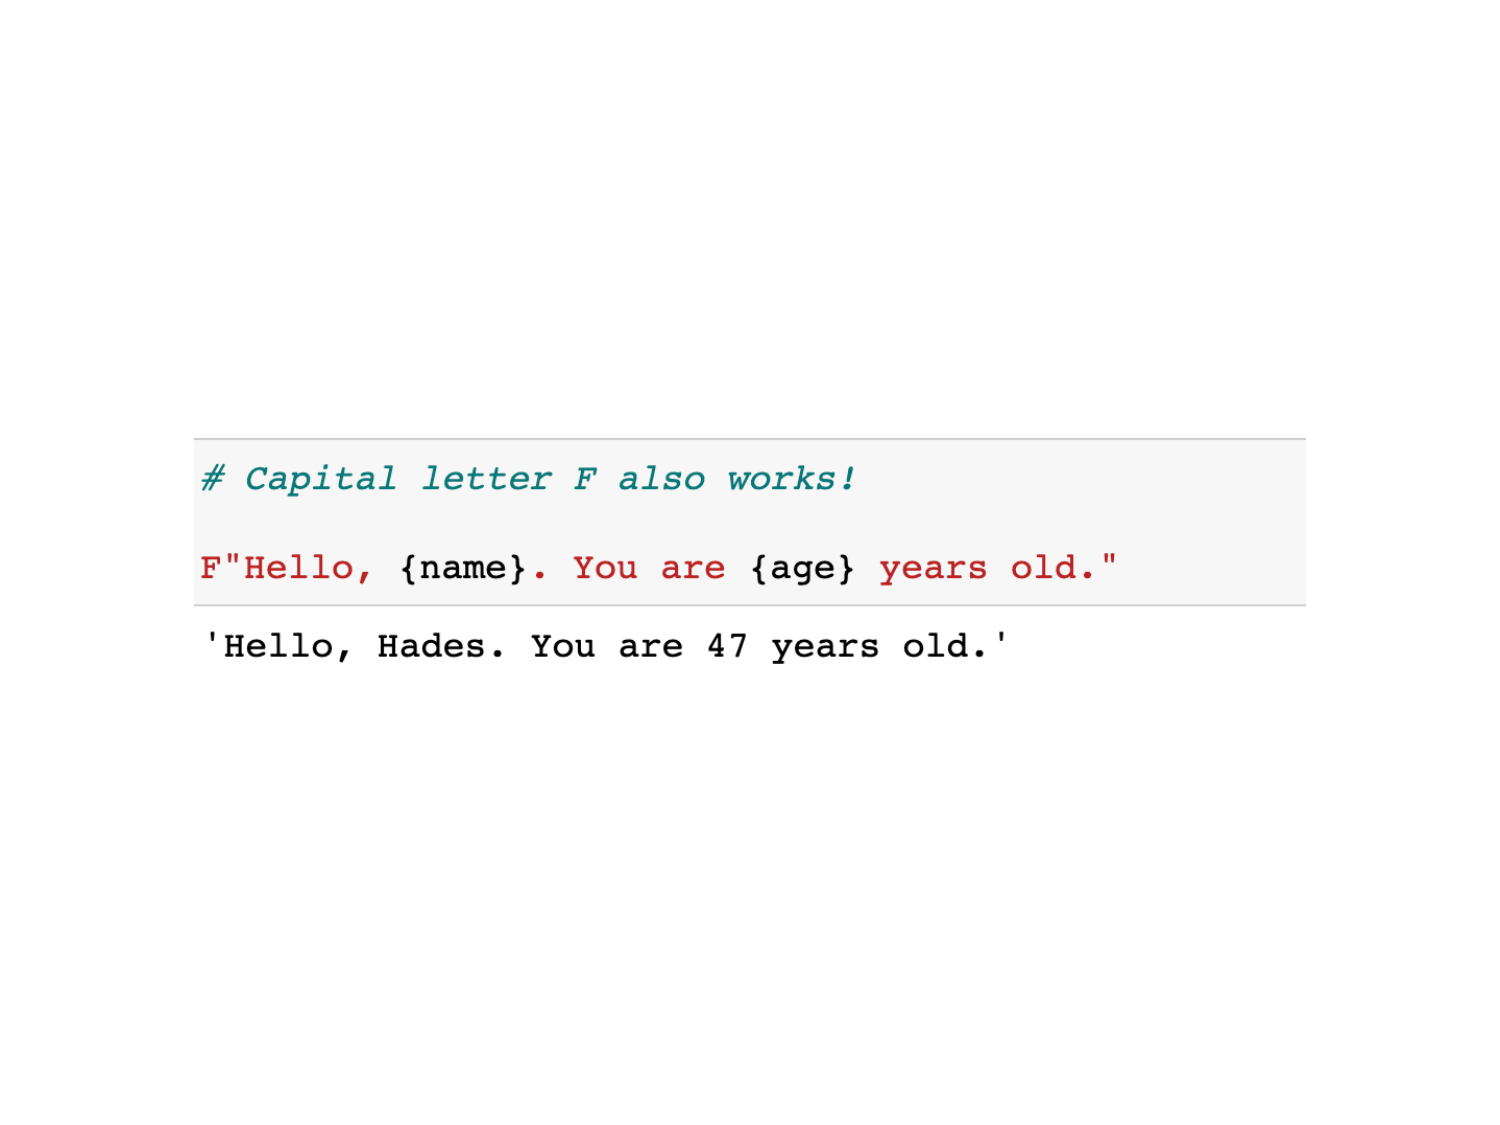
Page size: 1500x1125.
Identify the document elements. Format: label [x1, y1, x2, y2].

picture [194, 416, 1306, 709]
